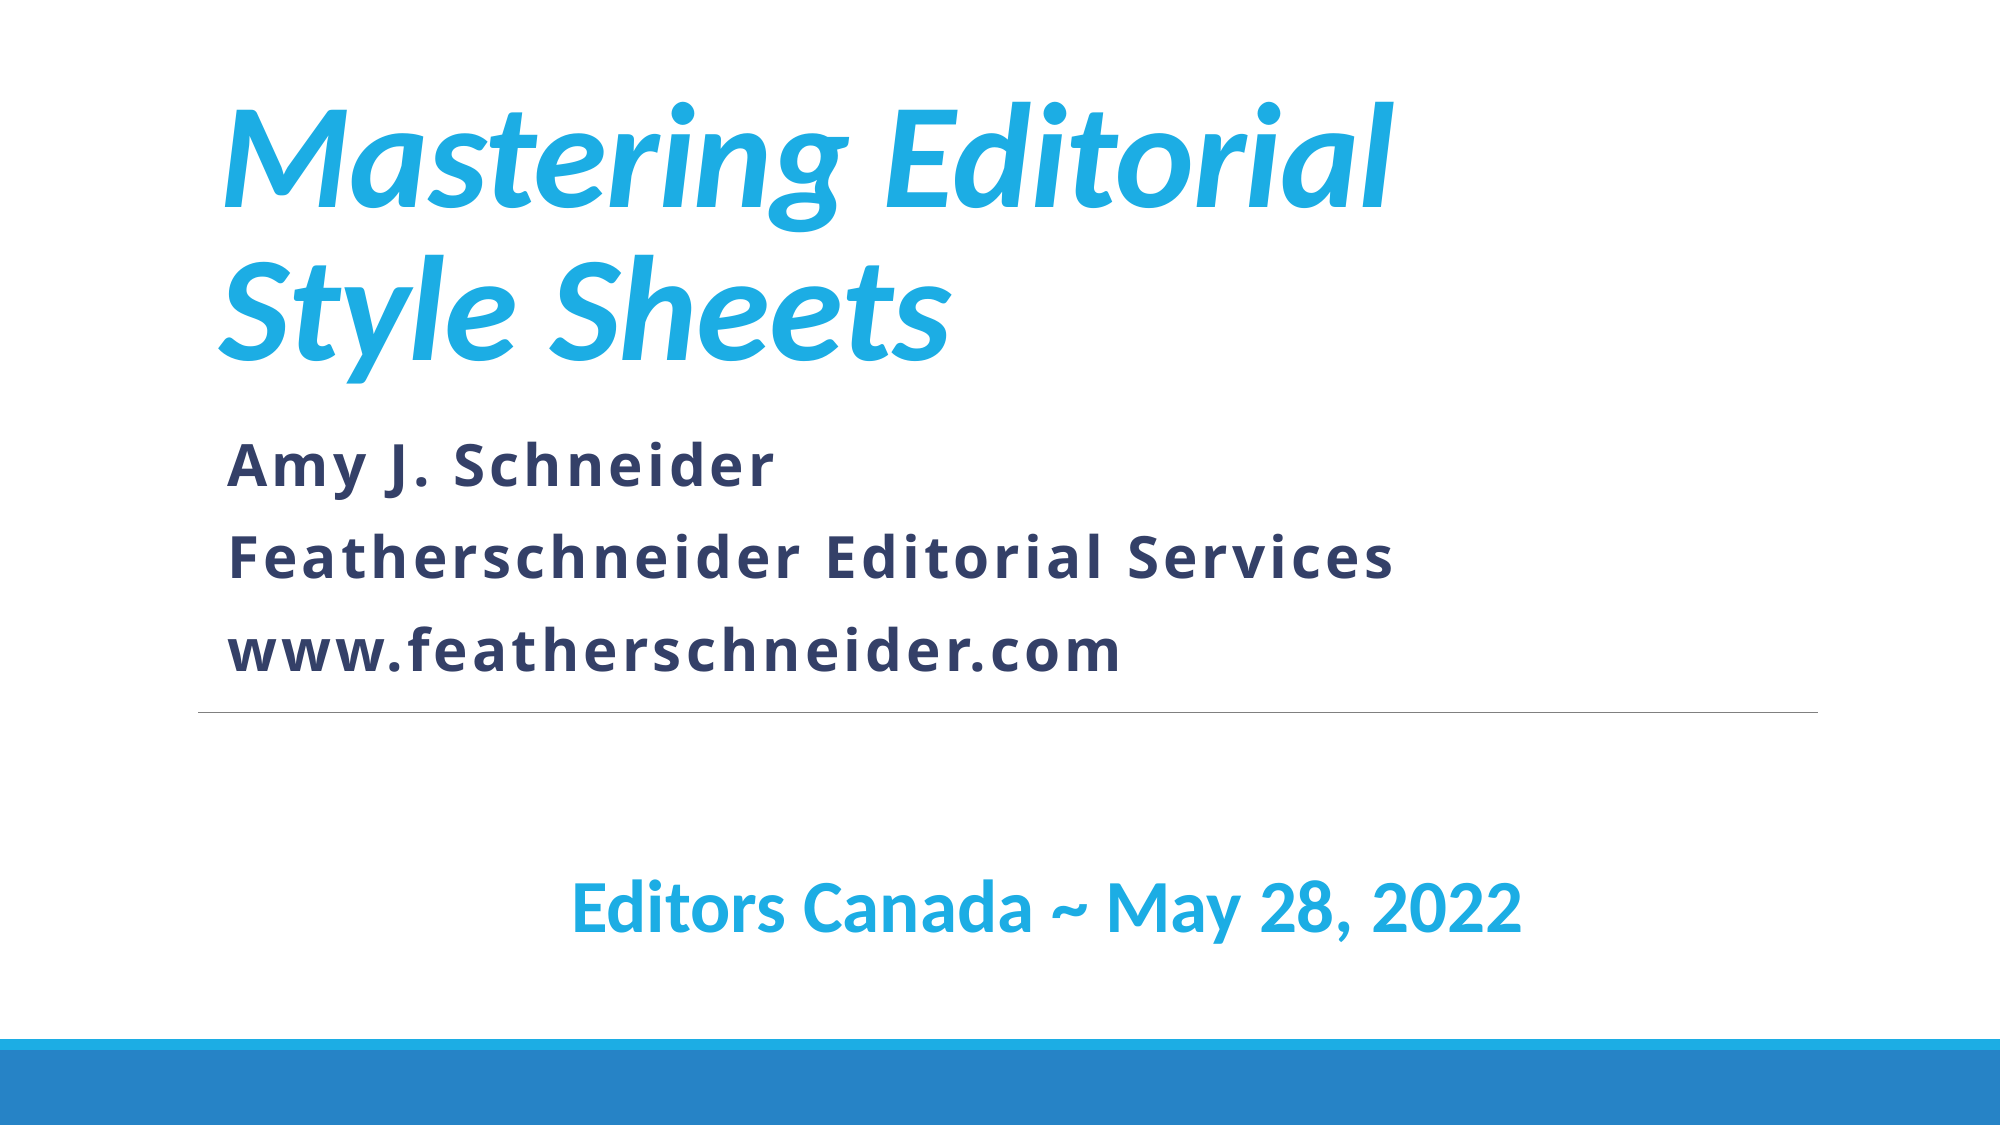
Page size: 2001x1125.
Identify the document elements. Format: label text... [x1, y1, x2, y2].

text_box Editors Canada ~ May 28, 2022 [185, 860, 1910, 973]
title Mastering Editorial Style Sheets [204, 99, 1900, 399]
subtitle Amy J. Schneider Featherschneider Editorial Services www.featherschneider.com [212, 429, 1853, 679]
